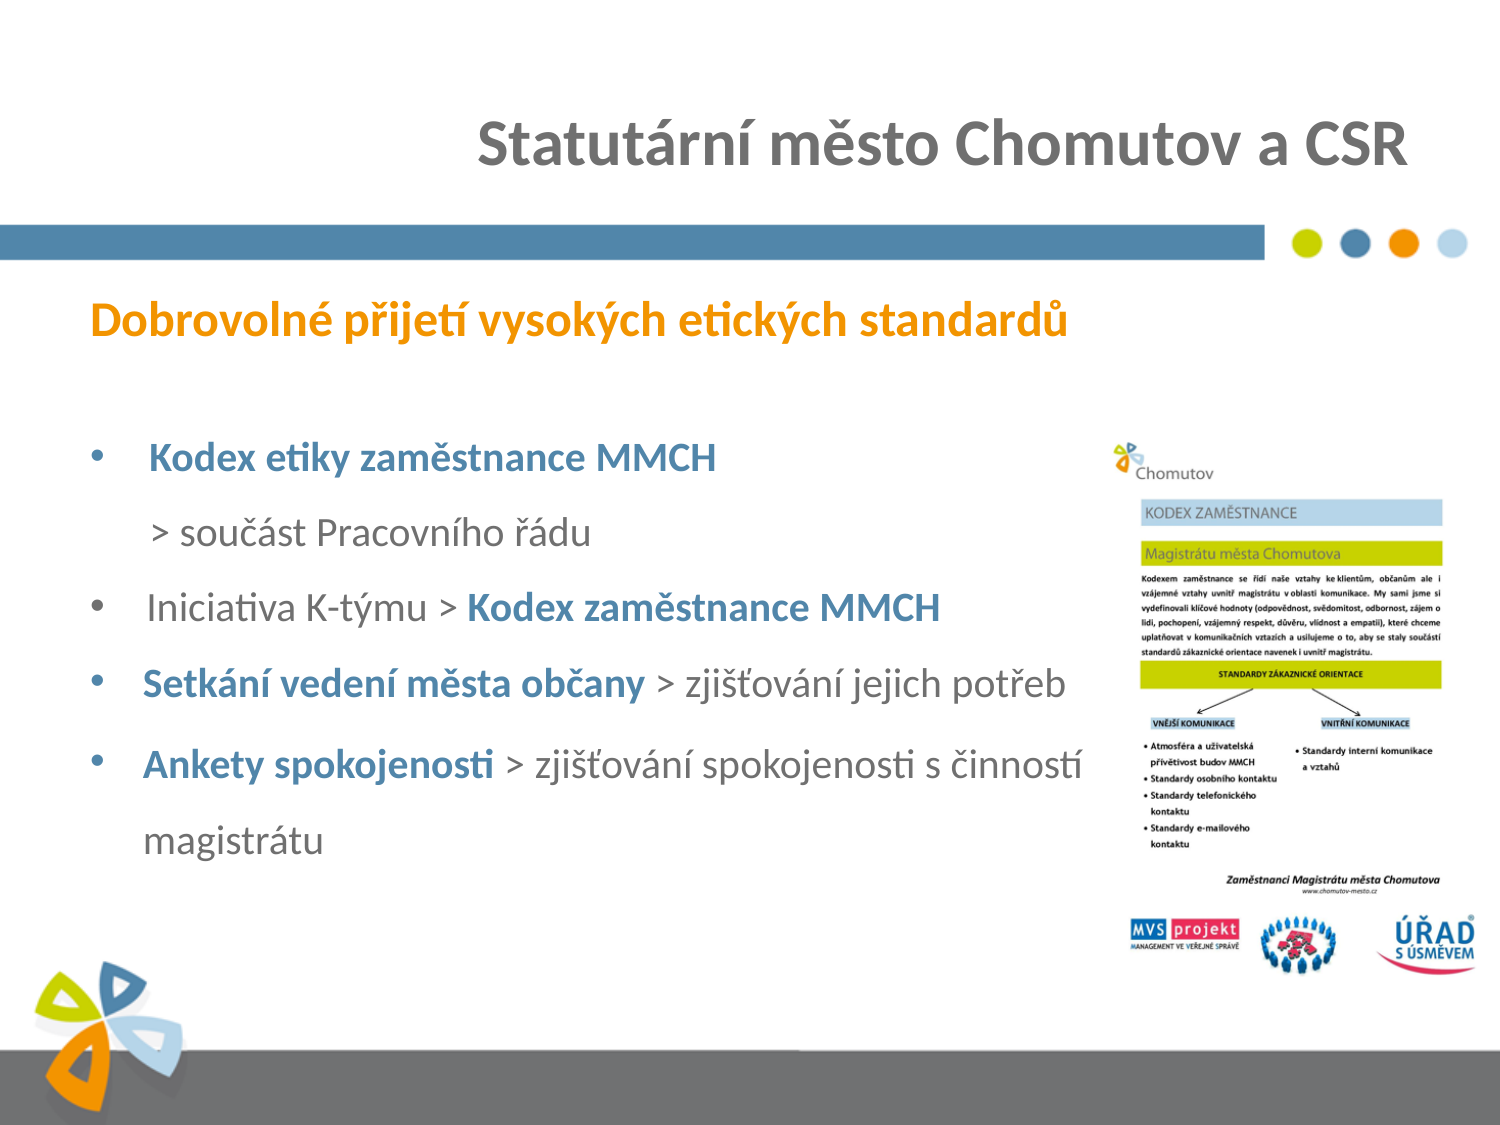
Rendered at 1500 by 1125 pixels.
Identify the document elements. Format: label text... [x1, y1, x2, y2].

picture [0, 0, 1500, 1125]
list Dobrovolné přijetí vysokých etických standardů Kodex etiky zaměstnance MMCH > součást Pracovního řádu Iniciativa K-týmu > Kodex zaměstnance MMCH Setkání vedení města občany > zjišťování jejich potřeb Ankety spokojenosti > zjišťování spokojenosti s činností magistrátu [75, 278, 1107, 1012]
title Statutární město Chomutov a CSR [75, 45, 1425, 233]
